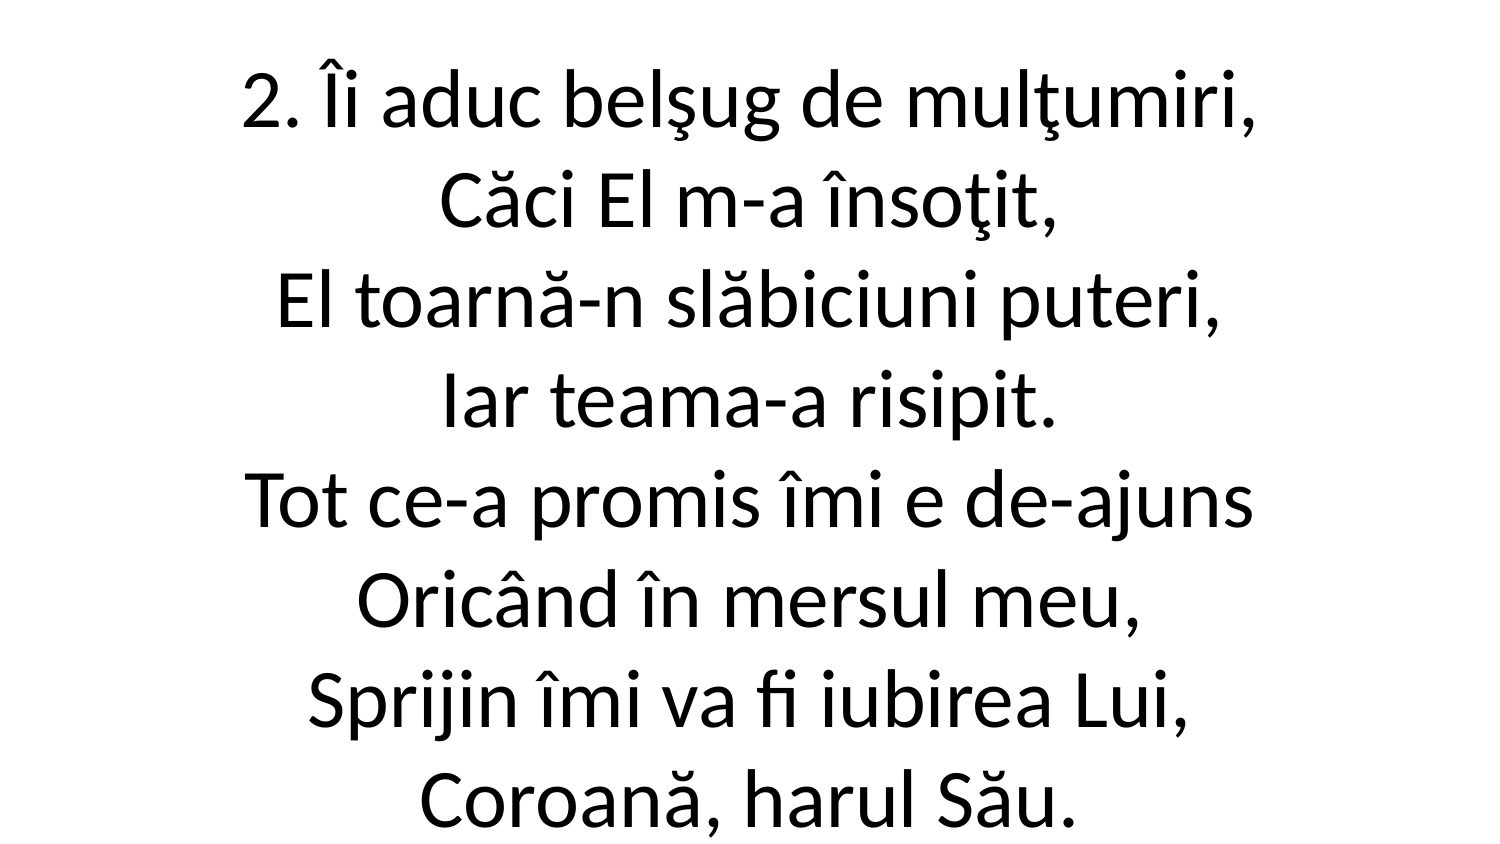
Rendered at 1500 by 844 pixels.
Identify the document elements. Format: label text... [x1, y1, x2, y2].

text_box 2. Îi aduc belşug de mulţumiri, Căci El m-­a însoţit, El toarnă-n slăbiciuni puteri, Iar teama-­a risipit. Tot ce­-a promis îmi e de-ajuns Oricând în mersul meu, Sprijin îmi va fi iubirea Lui, Coroană, harul Său. [225, 0, 1275, 844]
